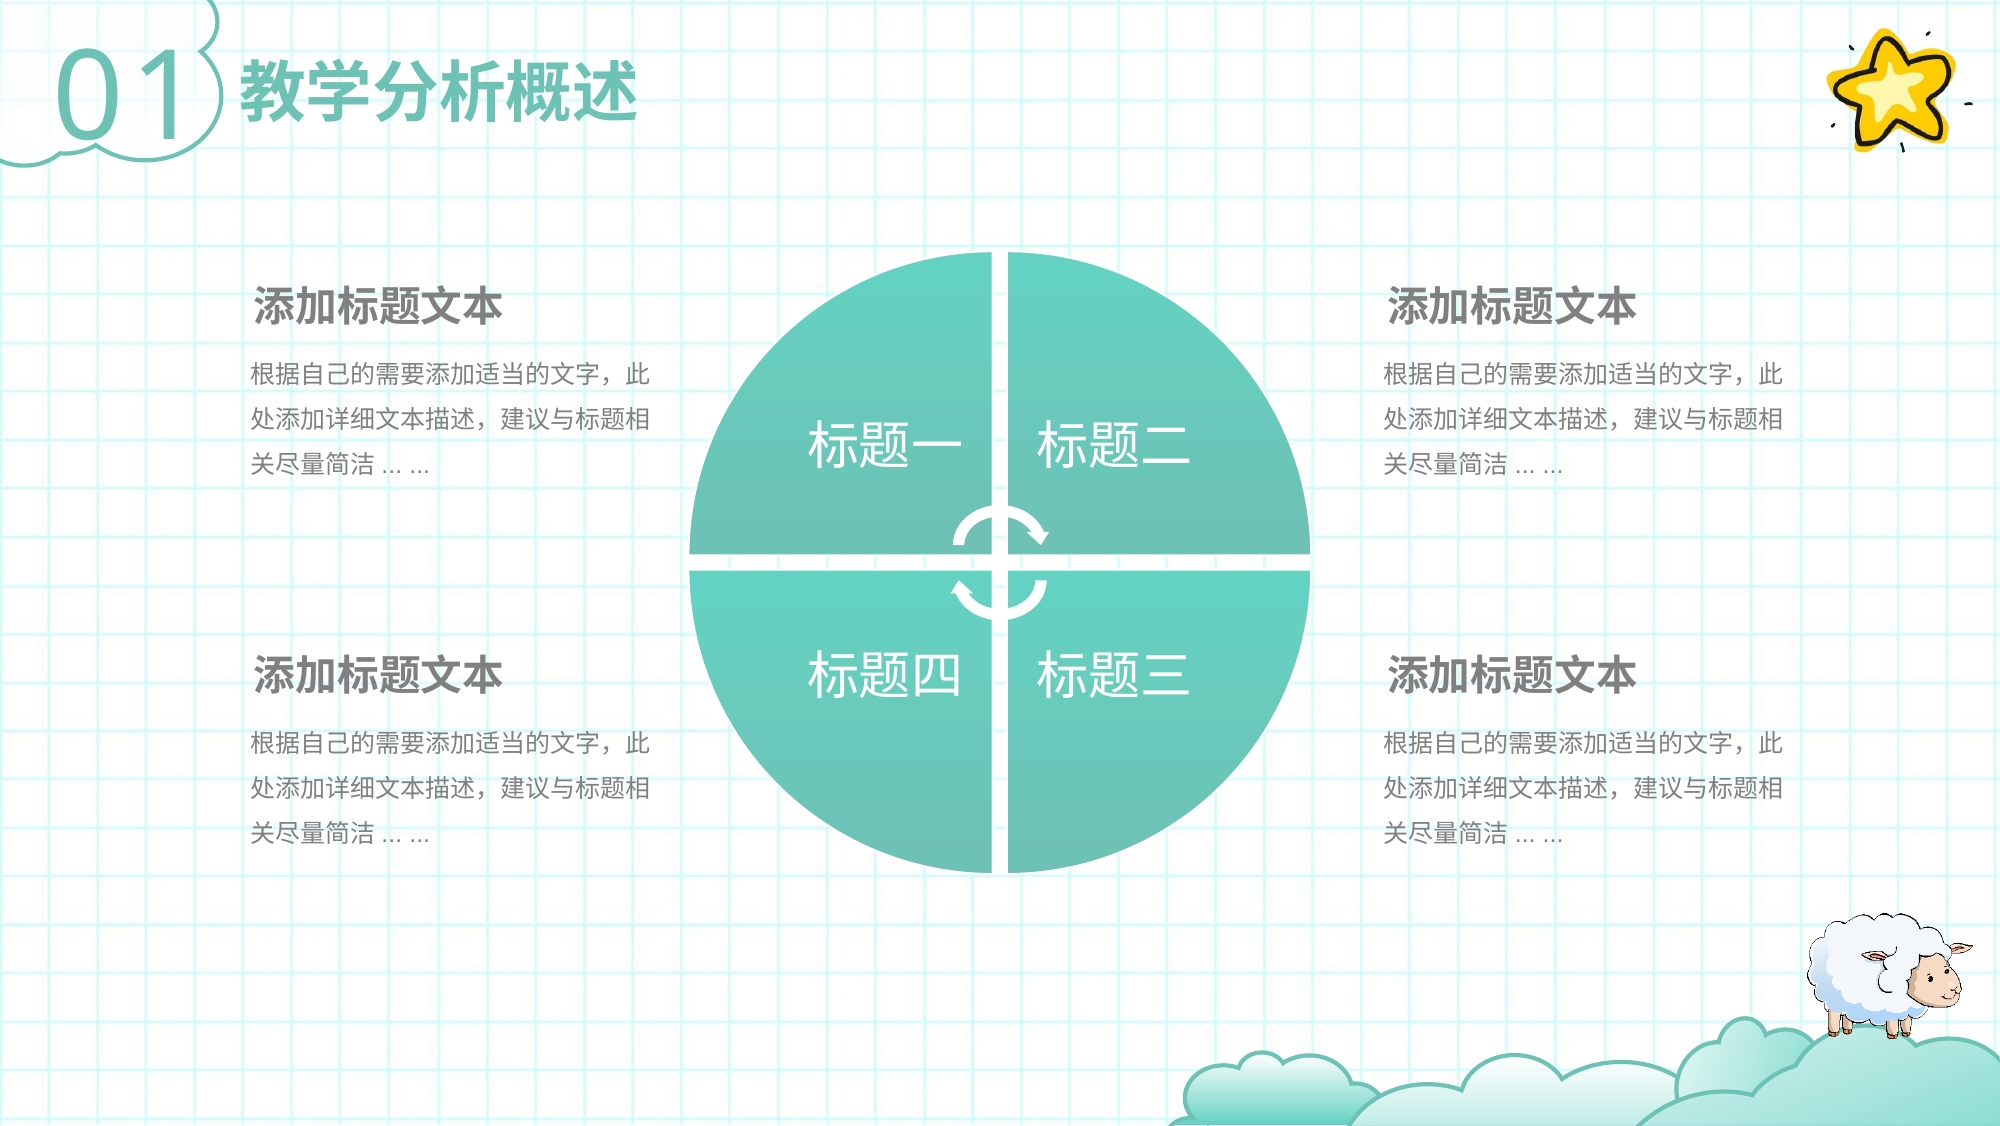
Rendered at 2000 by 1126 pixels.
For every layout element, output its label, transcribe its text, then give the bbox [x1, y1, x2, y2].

text_box [0, 0, 211, 8]
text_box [239, 641, 830, 851]
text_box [472, 211, 1528, 915]
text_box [0, 10, 214, 14]
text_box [1372, 641, 1963, 851]
picture [0, 0, 2000, 1125]
text_box 01 [0, 14, 274, 165]
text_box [1372, 272, 1963, 482]
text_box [239, 272, 830, 482]
